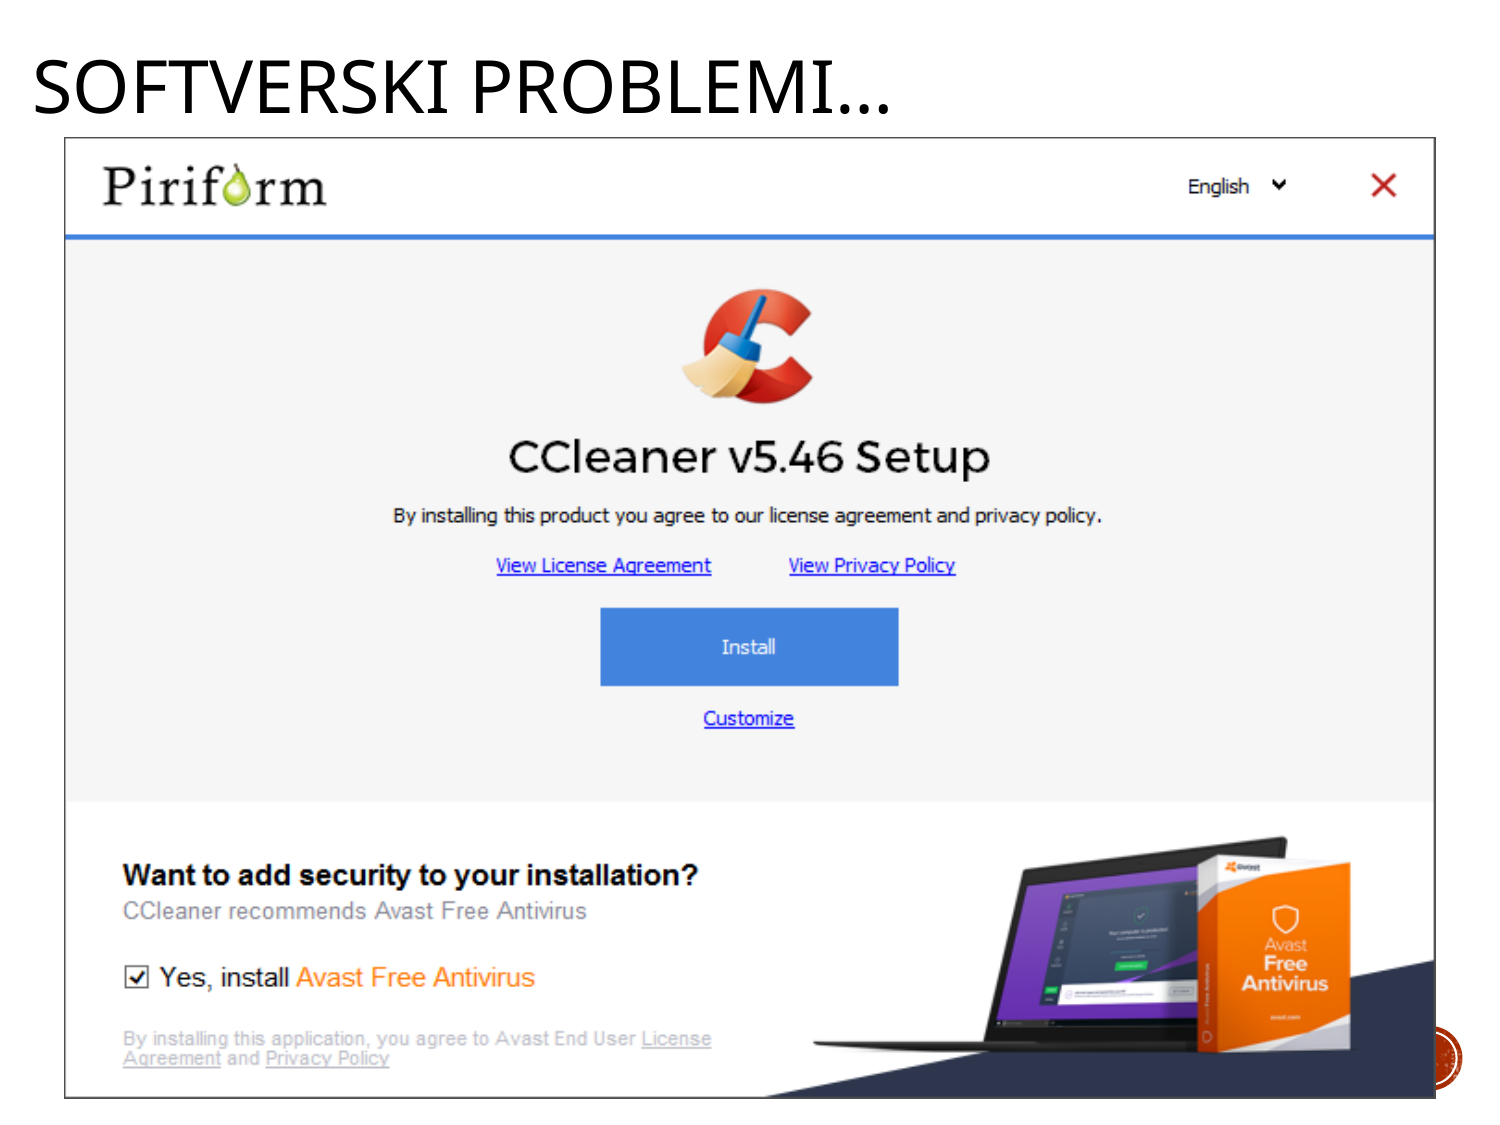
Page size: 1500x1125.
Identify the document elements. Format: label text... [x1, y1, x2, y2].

title Softverski problemi… [17, 42, 1353, 138]
picture [64, 137, 1436, 1099]
